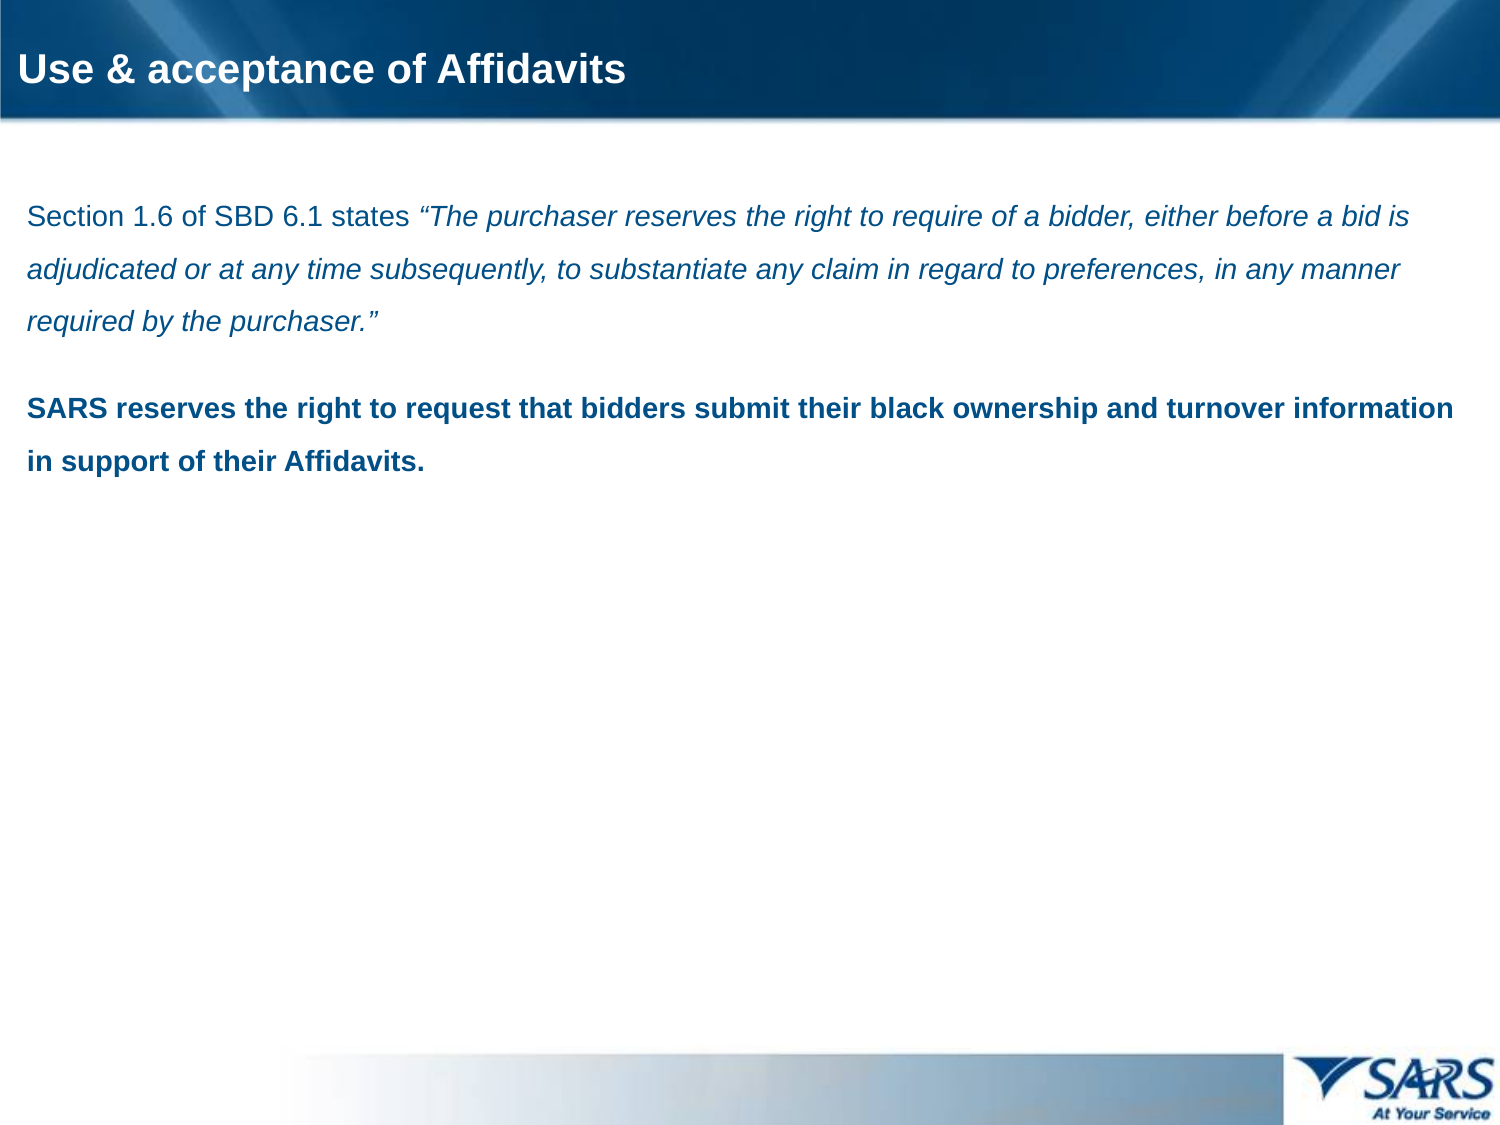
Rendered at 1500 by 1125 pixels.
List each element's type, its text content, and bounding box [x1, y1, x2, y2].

text_box Section 1.6 of SBD 6.1 states “The purchaser reserves the right to require of a bidder, either before a bid is adjudicated or at any time subsequently, to substantiate any claim in regard to preferences, in any manner required by the purchaser.” SARS reserves the right to request that bidders submit their black ownership and turnover information in support of their Affidavits. [12, 172, 1484, 520]
title Use & acceptance of Affidavits [17, 42, 1500, 93]
picture [0, 0, 1500, 1125]
